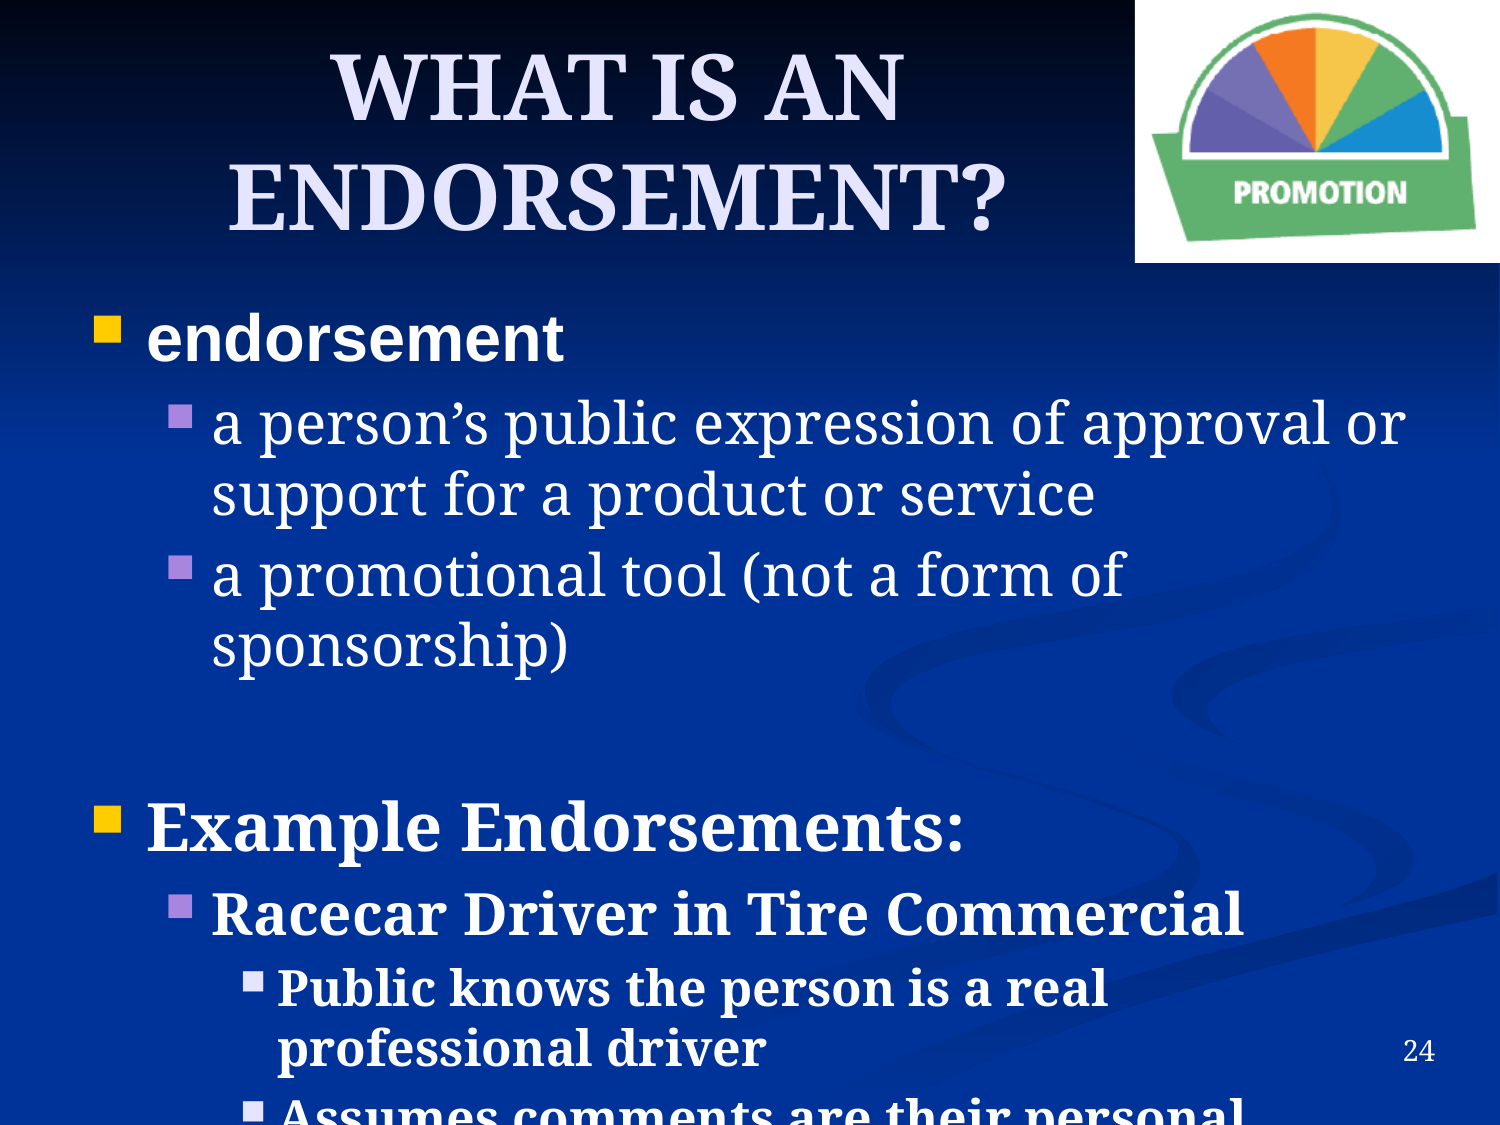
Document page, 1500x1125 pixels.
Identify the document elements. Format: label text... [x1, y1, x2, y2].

text_box 24 [1137, 1024, 1450, 1103]
title WHAT IS AN ENDORSEMENT? [74, 44, 1129, 233]
list endorsement a person’s public expression of approval or support for a product or service a promotional tool (not a form of sponsorship) Example Endorsements: Racecar Driver in Tire Commercial Public knows the person is a real professional driver Assumes comments are their personal opinions Assumes driver believes in the comments they make [74, 287, 1426, 1101]
picture [1134, 0, 1500, 263]
